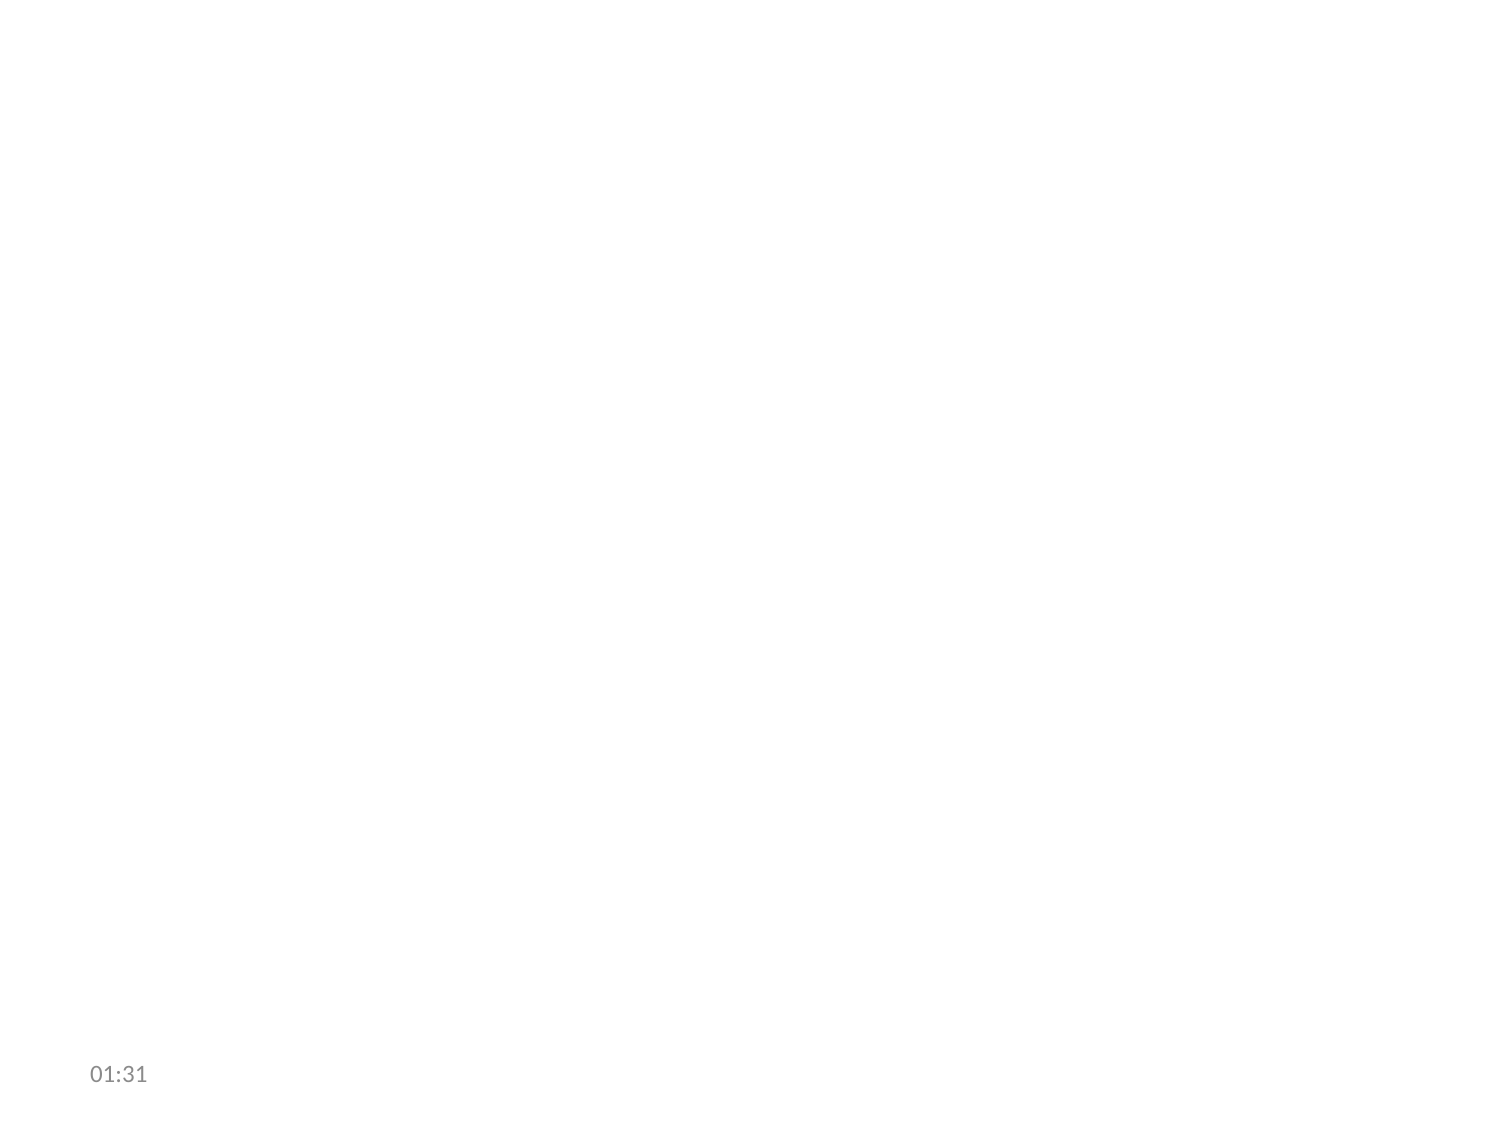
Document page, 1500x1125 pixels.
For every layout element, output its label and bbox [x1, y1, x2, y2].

slide_number [75, 1042, 425, 1103]
